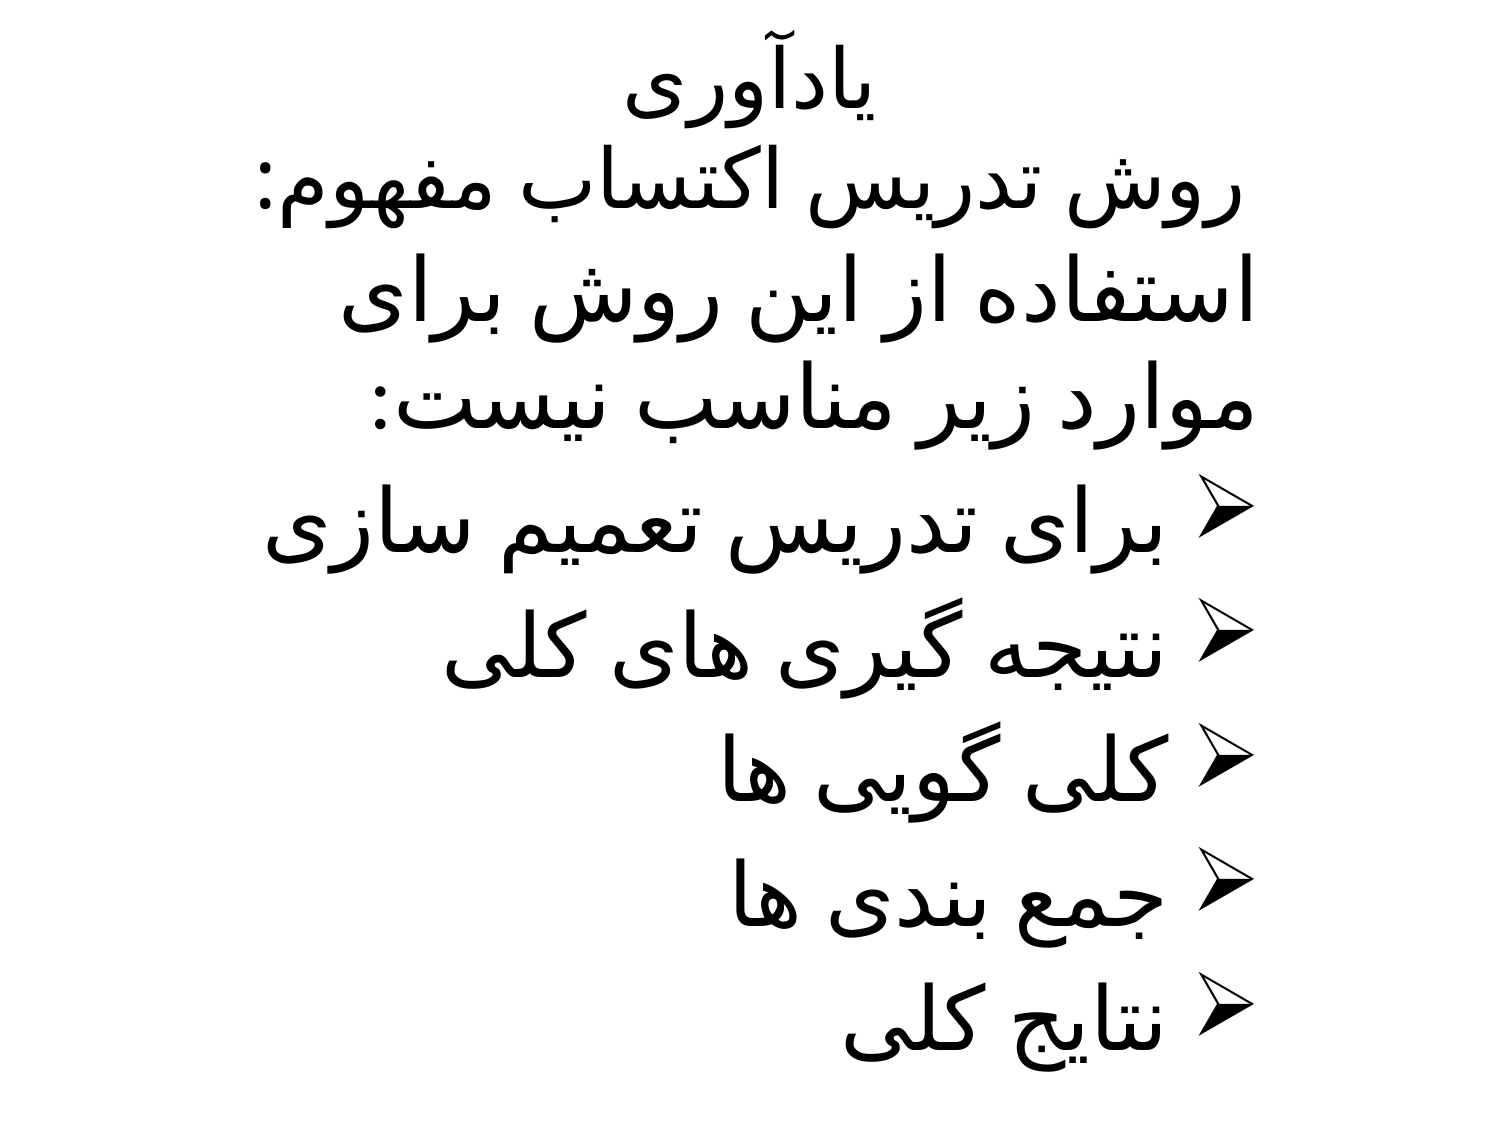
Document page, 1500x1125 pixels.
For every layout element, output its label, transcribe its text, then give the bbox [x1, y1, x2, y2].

title یادآوری روش تدریس اکتساب مفهوم: [112, 0, 1388, 250]
subtitle استفاده از این روش برای موارد زیر مناسب نیست: برای تدریس تعمیم سازی نتیجه گیری های کلی کلی گویی ها جمع بندی ها نتایج کلی [225, 224, 1275, 1088]
